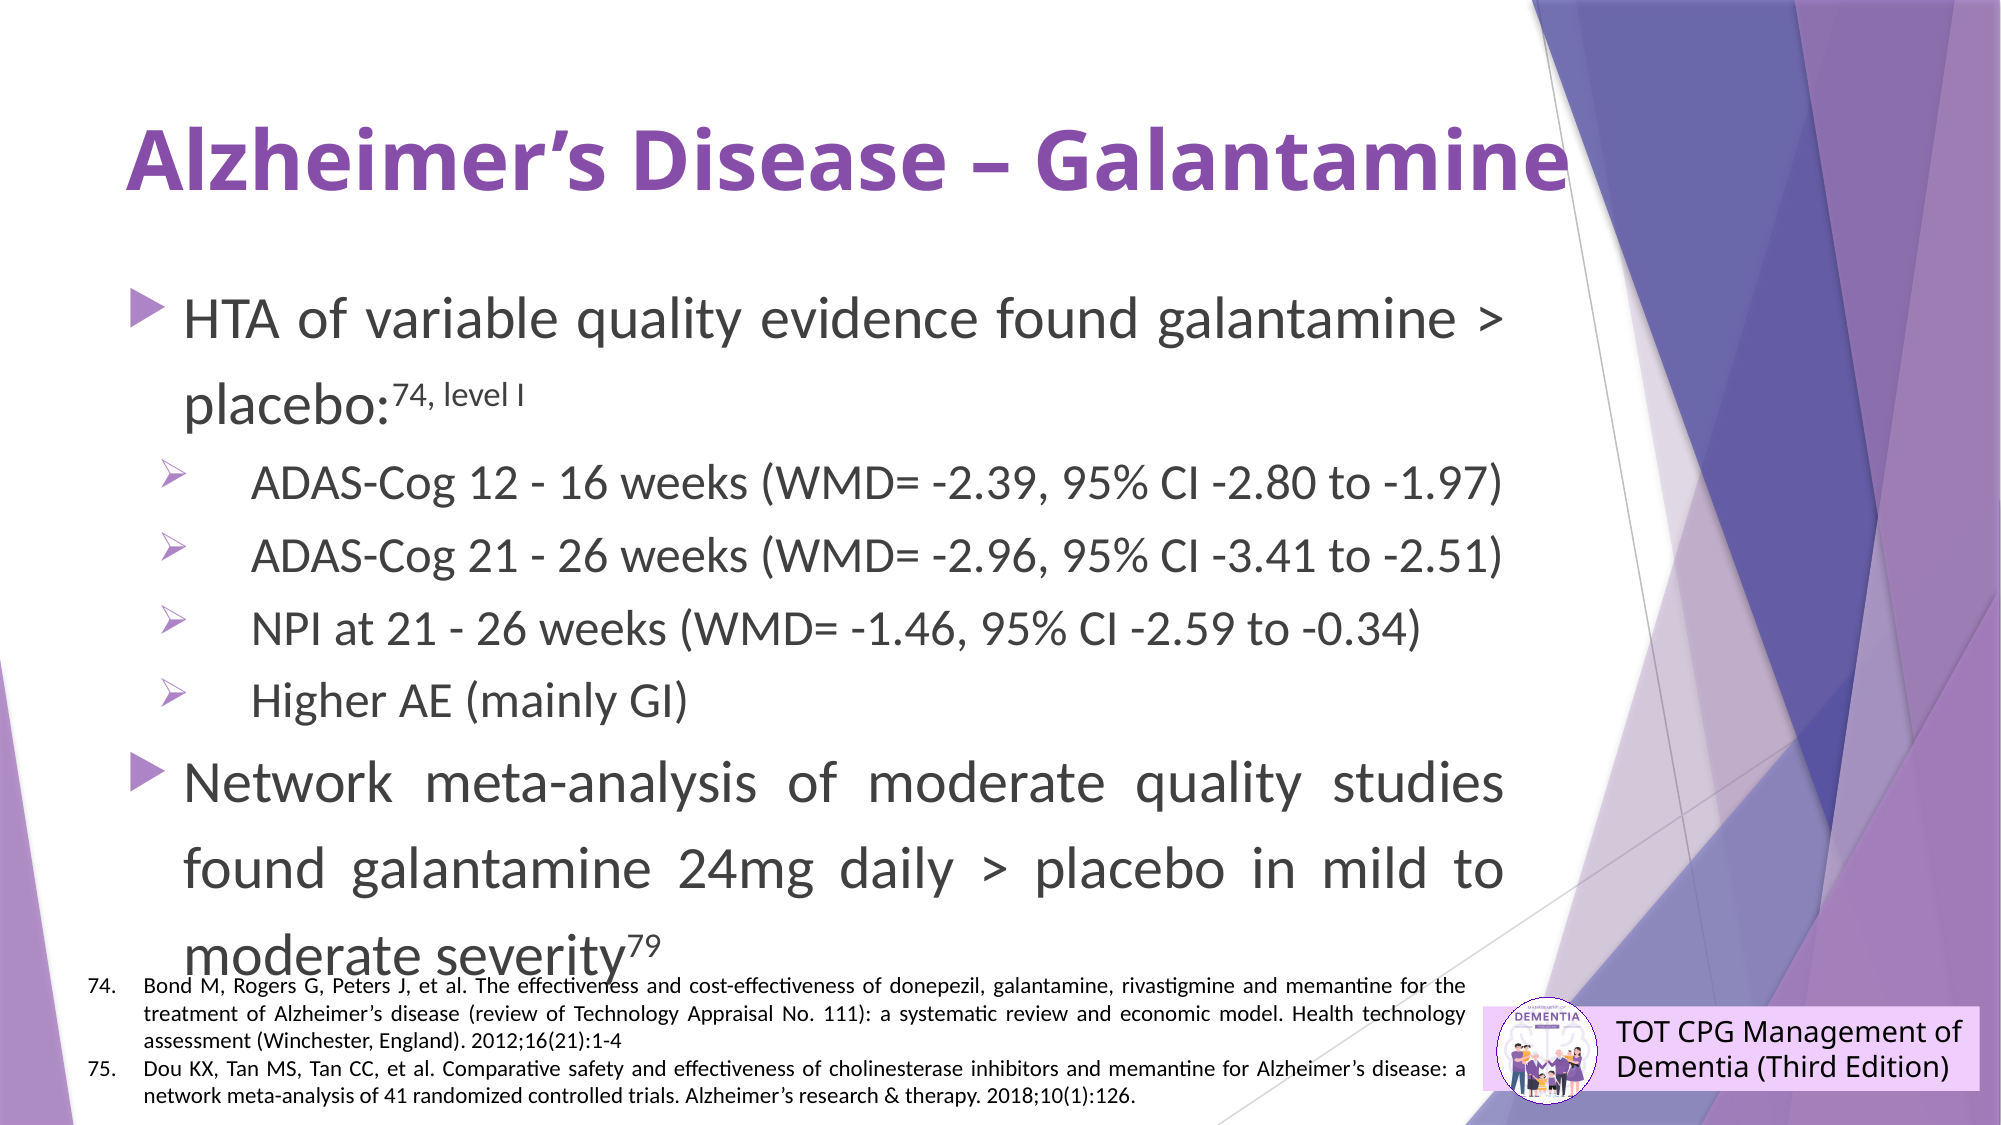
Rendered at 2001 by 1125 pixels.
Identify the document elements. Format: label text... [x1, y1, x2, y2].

title Alzheimer’s Disease – Galantamine [111, 99, 1650, 317]
text_box Bond M, Rogers G, Peters J, et al. The effectiveness and cost-effectiveness of donepezil, galantamine, rivastigmine and memantine for the treatment of Alzheimer’s disease (review of Technology Appraisal No. 111): a systematic review and economic model. Health technology assessment (Winchester, England). 2012;16(21):1-4 Dou KX, Tan MS, Tan CC, et al. Comparative safety and effectiveness of cholinesterase inhibitors and memantine for Alzheimer’s disease: a network meta-analysis of 41 randomized controlled trials. Alzheimer’s research & therapy. 2018;10(1):126. [72, 963, 1483, 1116]
list HTA of variable quality evidence found galantamine > placebo:74, level I ADAS-Cog 12 - 16 weeks (WMD= -2.39, 95% CI -2.80 to -1.97) ADAS-Cog 21 - 26 weeks (WMD= -2.96, 95% CI -3.41 to -2.51) NPI at 21 - 26 weeks (WMD= -1.46, 95% CI -2.59 to -0.34) Higher AE (mainly GI) Network meta-analysis of moderate quality studies found galantamine 24mg daily > placebo in mild to moderate severity79 [111, 256, 1522, 996]
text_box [1482, 996, 1981, 1105]
